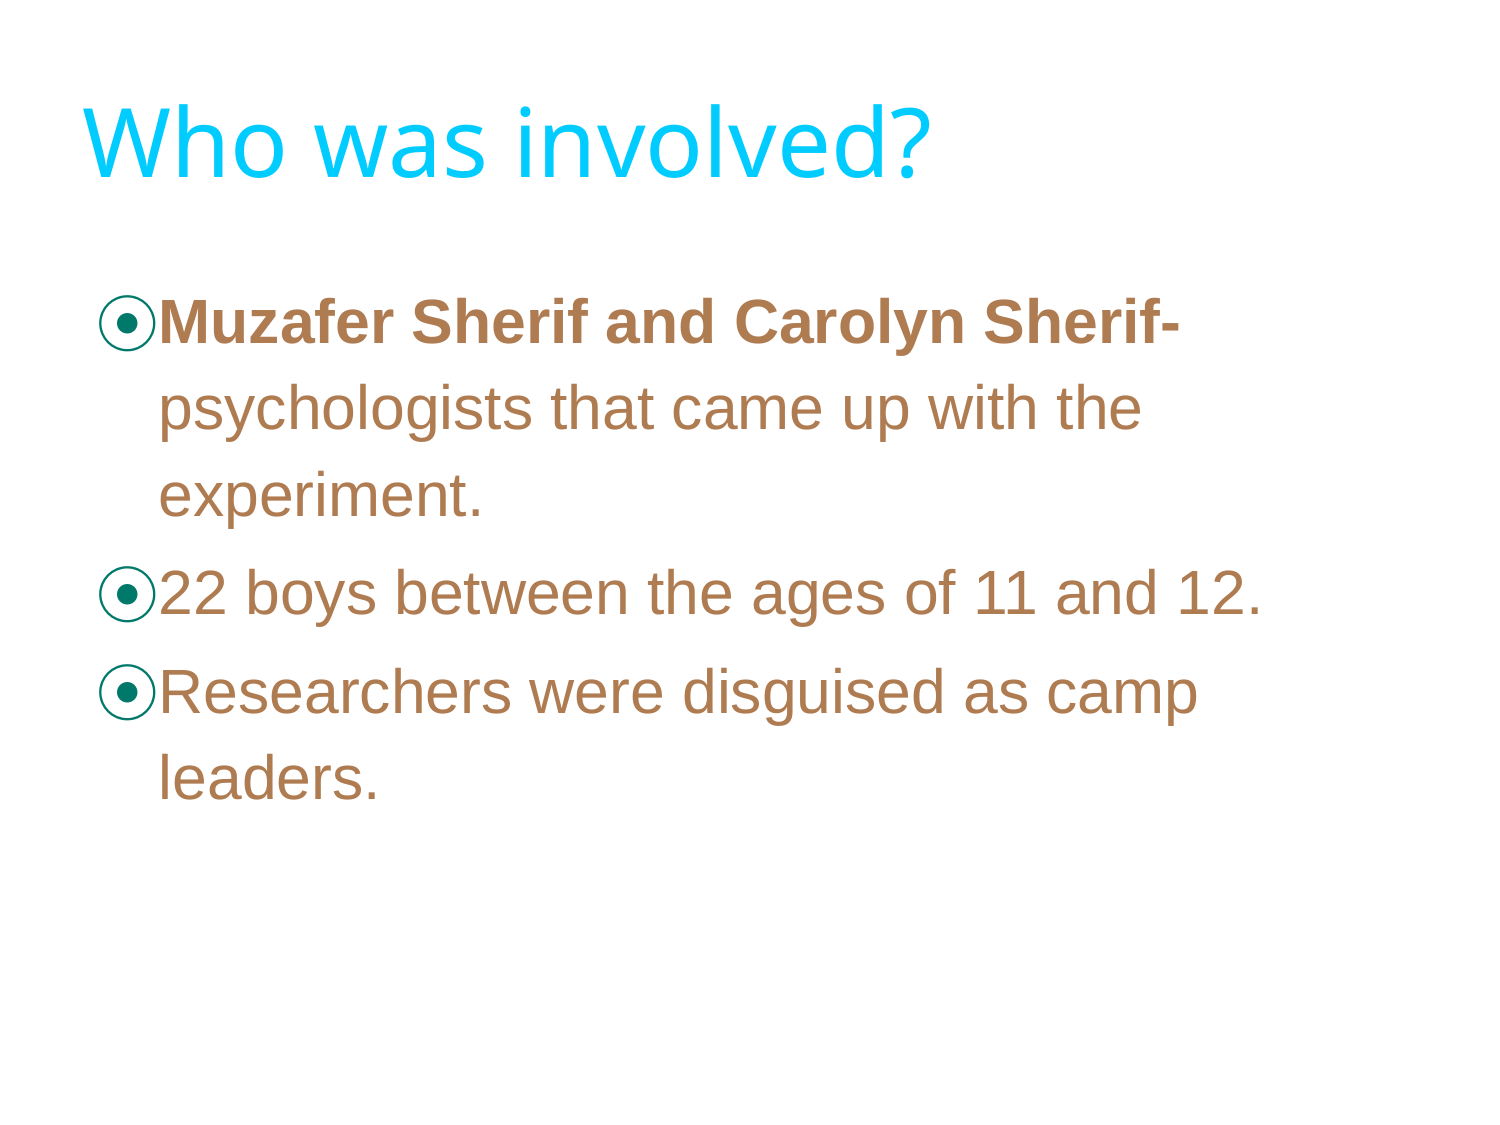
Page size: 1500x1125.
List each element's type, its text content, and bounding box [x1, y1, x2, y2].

list Muzafer Sherif and Carolyn Sherif- psychologists that came up with the experiment. 22 boys between the ages of 11 and 12. Researchers were disguised as camp leaders. [75, 262, 1300, 1005]
title Who was involved? [75, 45, 1300, 233]
